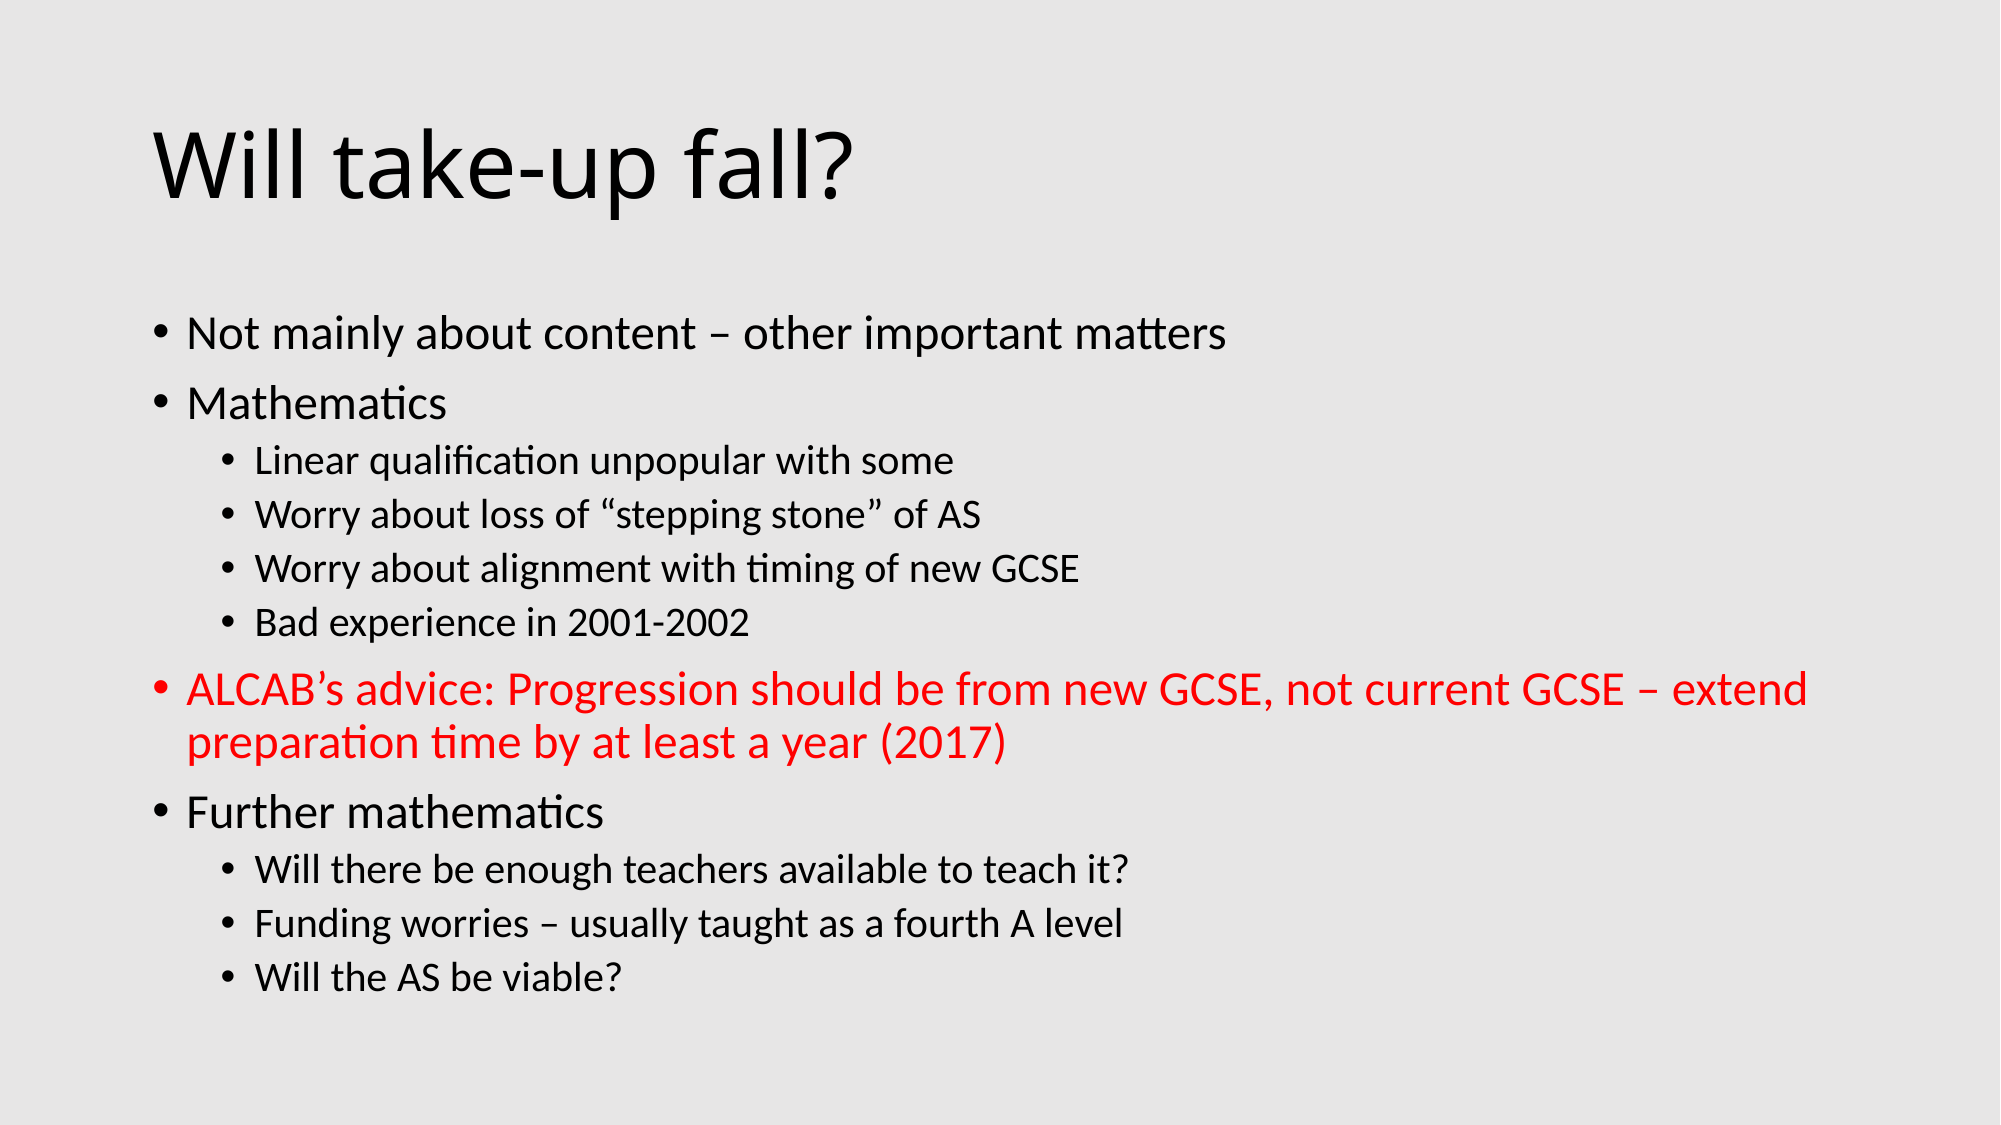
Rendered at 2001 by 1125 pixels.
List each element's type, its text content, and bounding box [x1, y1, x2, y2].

list Not mainly about content – other important matters Mathematics Linear qualification unpopular with some Worry about loss of “stepping stone” of AS Worry about alignment with timing of new GCSE Bad experience in 2001-2002 ALCAB’s advice: Progression should be from new GCSE, not current GCSE – extend preparation time by at least a year (2017) Further mathematics Will there be enough teachers available to teach it? Funding worries – usually taught as a fourth A level Will the AS be viable? [137, 299, 1863, 1014]
title Will take-up fall? [137, 59, 1863, 278]
